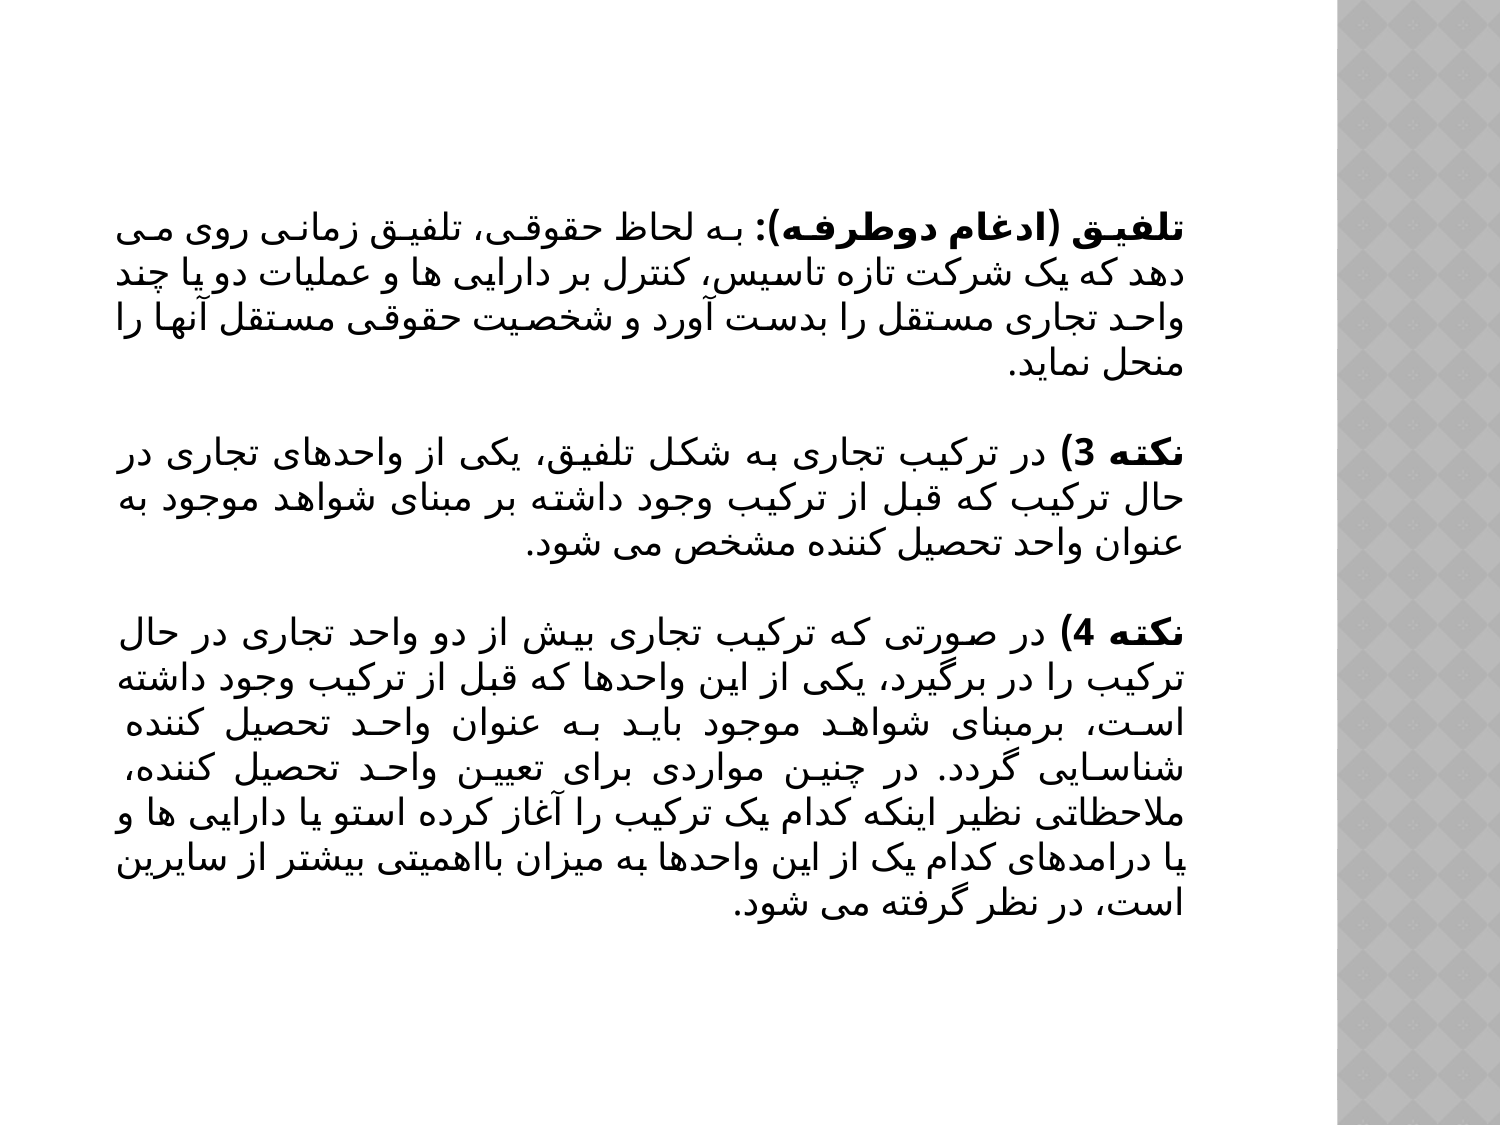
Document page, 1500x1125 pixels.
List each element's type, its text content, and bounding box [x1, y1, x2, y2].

text_box تلفیق (ادغام دوطرفه): به لحاظ حقوقی، تلفیق زمانی روی می دهد که یک شرکت تازه تاسیس، کنترل بر دارایی ها و عملیات دو یا چند واحد تجاری مستقل را بدست آورد و شخصیت حقوقی مستقل آنها را منحل نماید. نکته 3) در ترکیب تجاری به شکل تلفیق، یکی از واحدهای تجاری در حال ترکیب که قبل از ترکیب وجود داشته بر مبنای شواهد موجود به عنوان واحد تحصیل کننده مشخص می شود. نکته 4) در صورتی که ترکیب تجاری بیش از دو واحد تجاری در حال ترکیب را در برگیرد، یکی از این واحدها که قبل از ترکیب وجود داشته است، برمبنای شواهد موجود باید به عنوان واحد تحصیل کننده شناسایی گردد. در چنین مواردی برای تعیین واحد تحصیل کننده، ملاحظاتی نظیر اینکه کدام یک ترکیب را آغاز کرده استو یا دارایی ها و یا درامدهای کدام یک از این واحدها به میزان بااهمیتی بیشتر از سایرین است، در نظر گرفته می شود. [99, 195, 1200, 976]
